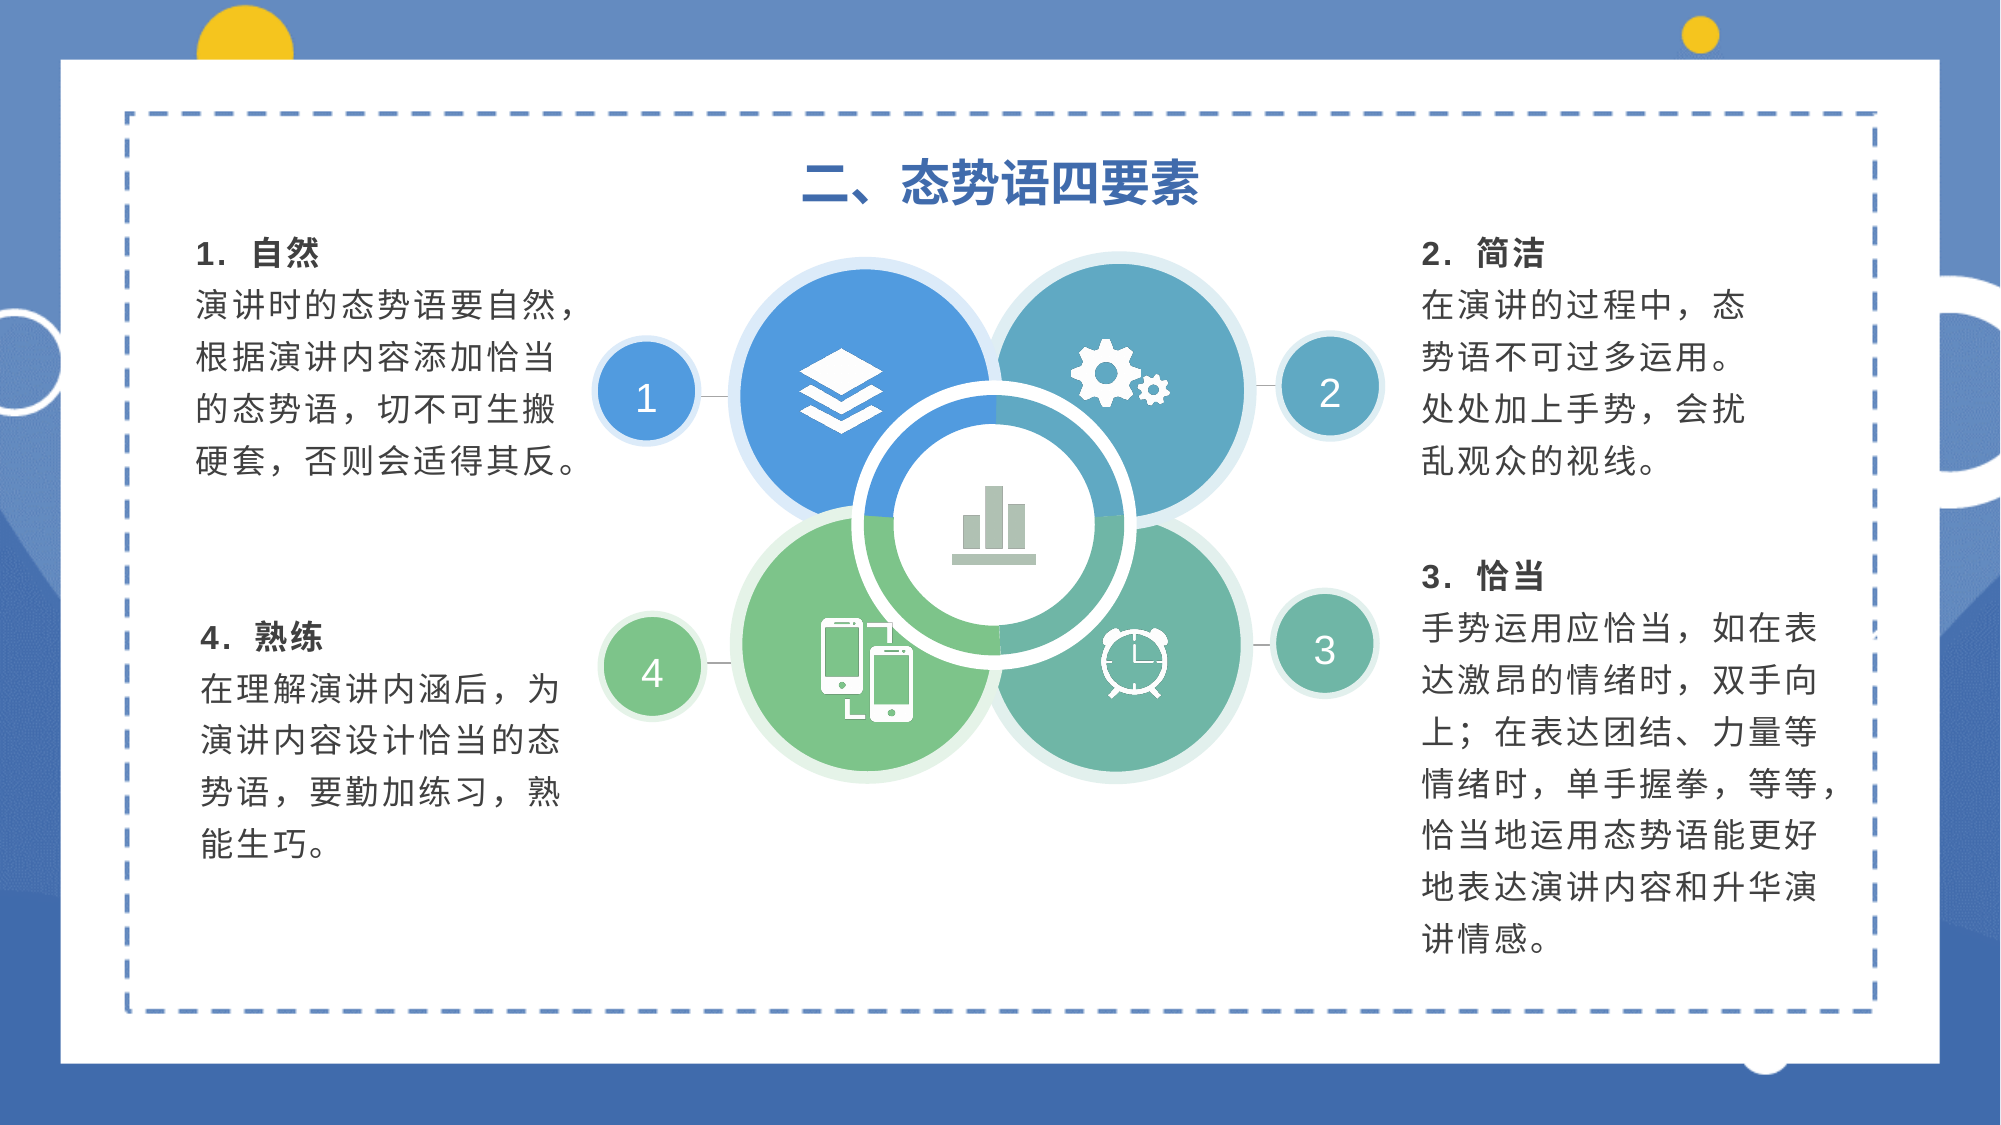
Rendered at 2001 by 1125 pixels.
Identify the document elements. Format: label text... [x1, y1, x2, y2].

text_box 1. 自然 演讲时的态势语要自然，根据演讲内容添加恰当的态势语，切不可生搬硬套，否则会适得其反。 [181, 225, 580, 476]
text_box 2 [1278, 333, 1383, 385]
picture [0, 0, 2001, 1125]
text_box [863, 393, 998, 519]
text_box 1 [594, 338, 699, 444]
text_box [991, 257, 1251, 524]
text_box 3. 恰当 手势运用应恰当，如在表达激昂的情绪时，双手向上；在表达团结、力量等情绪时，单手握拳，等等，恰当地运用态势语能更好地表达演讲内容和升华演讲情感。 [1406, 529, 1865, 972]
text_box 二、态势语四要素 [785, 144, 1215, 220]
text_box 4 [600, 613, 705, 719]
text_box 2 [1278, 386, 1383, 439]
text_box [737, 630, 998, 778]
text_box [994, 394, 1125, 516]
text_box 4. 熟练 在理解演讲内涵后，为演讲内容设计恰当的态势语，要勤加练习，熟能生巧。 [185, 608, 580, 859]
text_box [862, 517, 1002, 657]
text_box [736, 511, 900, 663]
text_box 2. 简洁 在演讲的过程中，态势语不可过多运用。处处加上手势，会扰乱观众的视线。 [1406, 225, 1777, 476]
text_box [992, 518, 1248, 778]
text_box [734, 263, 997, 521]
text_box [998, 513, 1126, 656]
text_box 3 [1273, 590, 1377, 696]
text_box [895, 425, 1093, 624]
